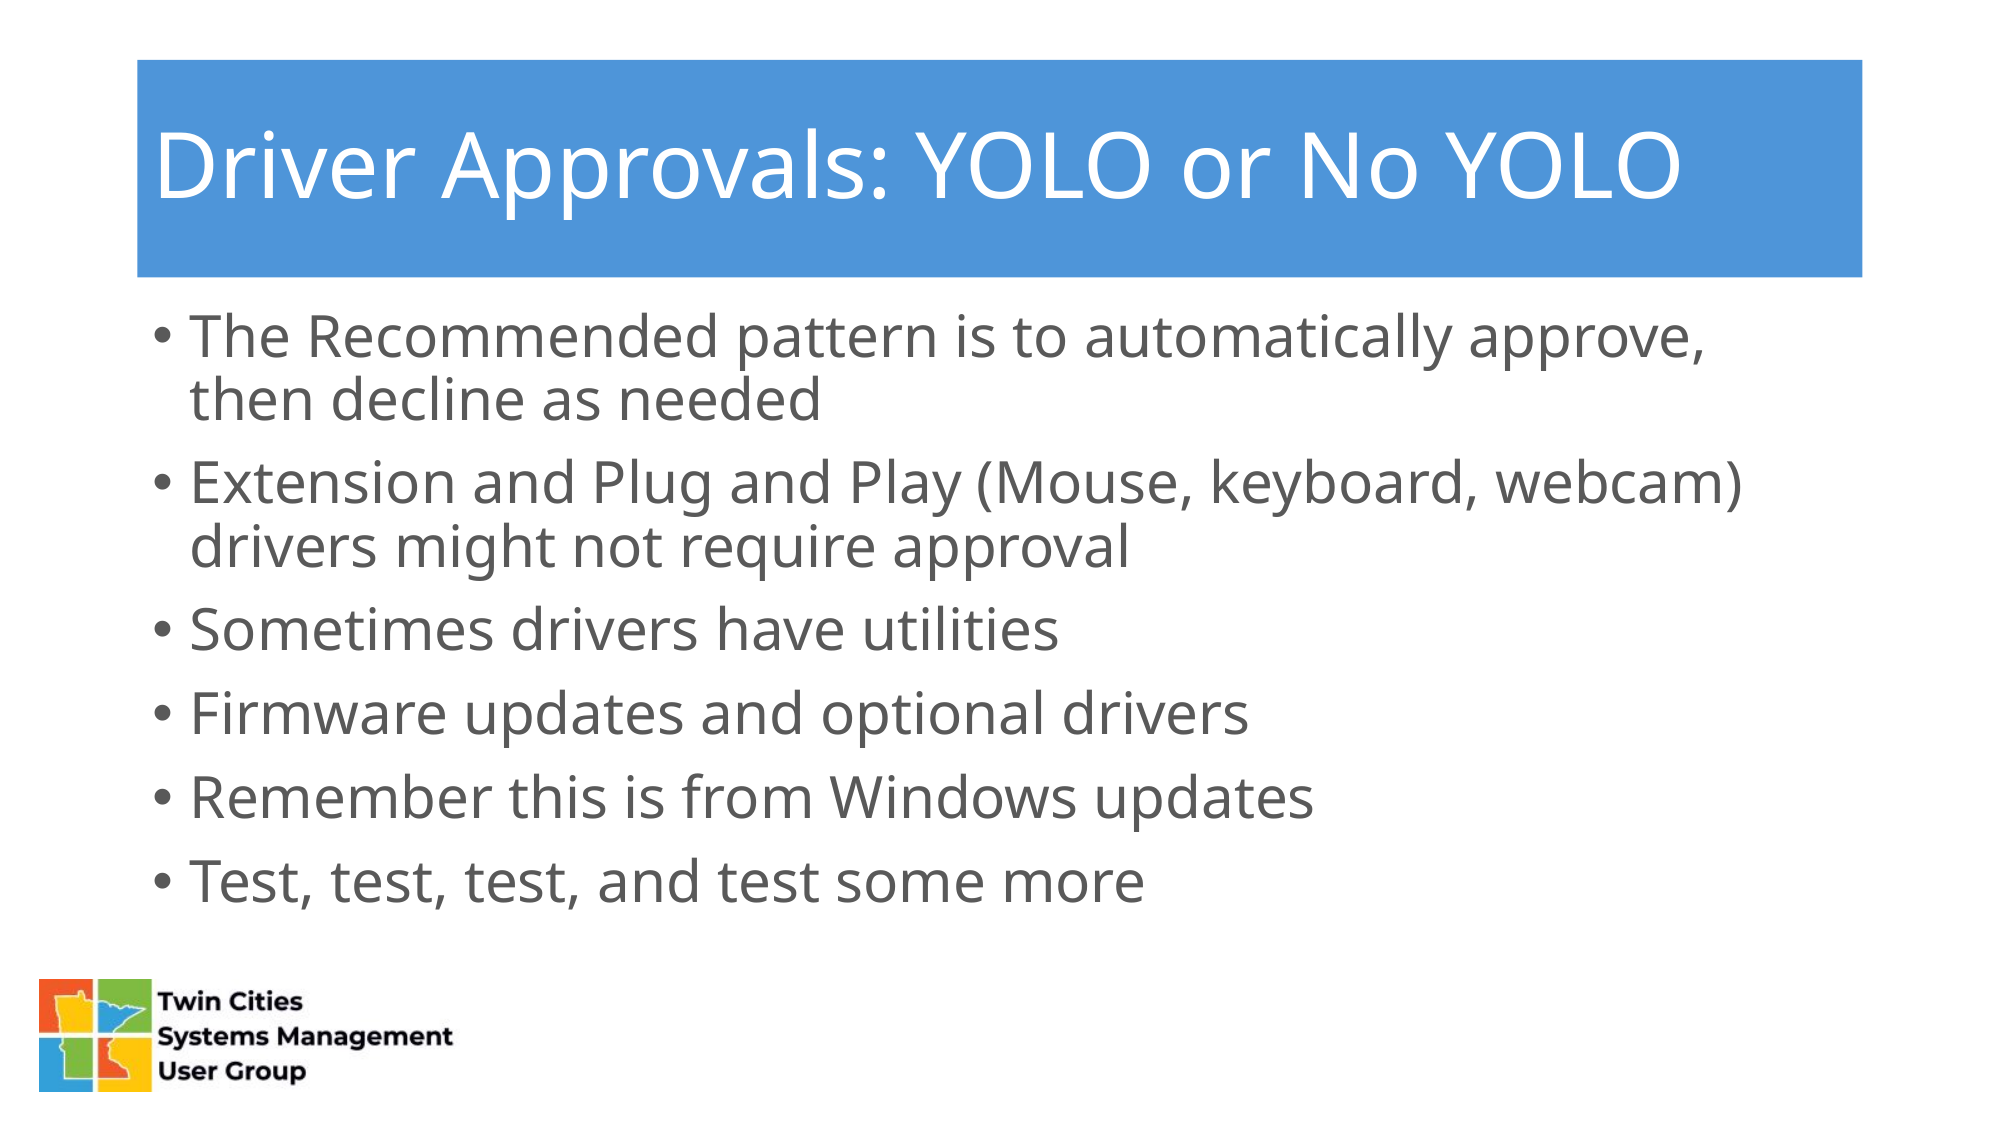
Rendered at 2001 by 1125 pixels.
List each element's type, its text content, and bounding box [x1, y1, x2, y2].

list The Recommended pattern is to automatically approve, then decline as needed Extension and Plug and Play (Mouse, keyboard, webcam) drivers might not require approval Sometimes drivers have utilities Firmware updates and optional drivers Remember this is from Windows updates Test, test, test, and test some more [137, 299, 1863, 1014]
picture [38, 978, 461, 1093]
title Driver Approvals: YOLO or No YOLO [137, 59, 1863, 278]
